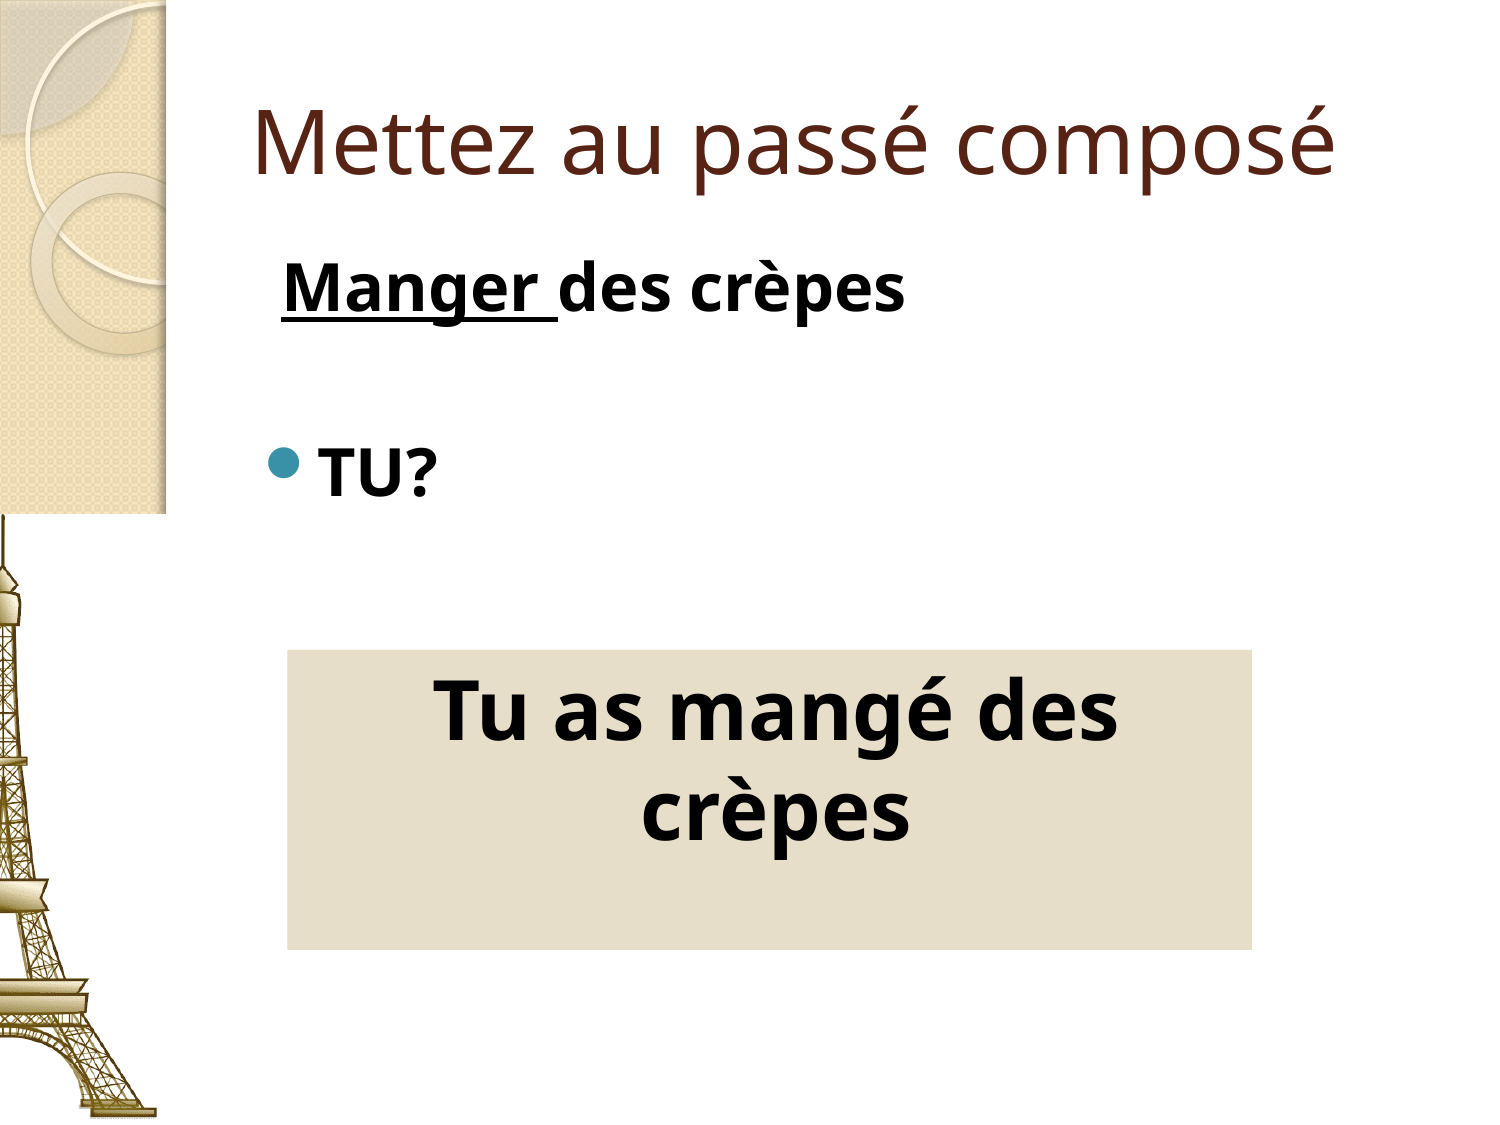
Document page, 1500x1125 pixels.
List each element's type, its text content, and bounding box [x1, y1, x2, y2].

picture [0, 514, 167, 1125]
text_box Tu as mangé des crèpes [287, 649, 1252, 950]
list Manger des crèpes TU? [235, 237, 1200, 538]
title Mettez au passé composé [235, 45, 1466, 233]
